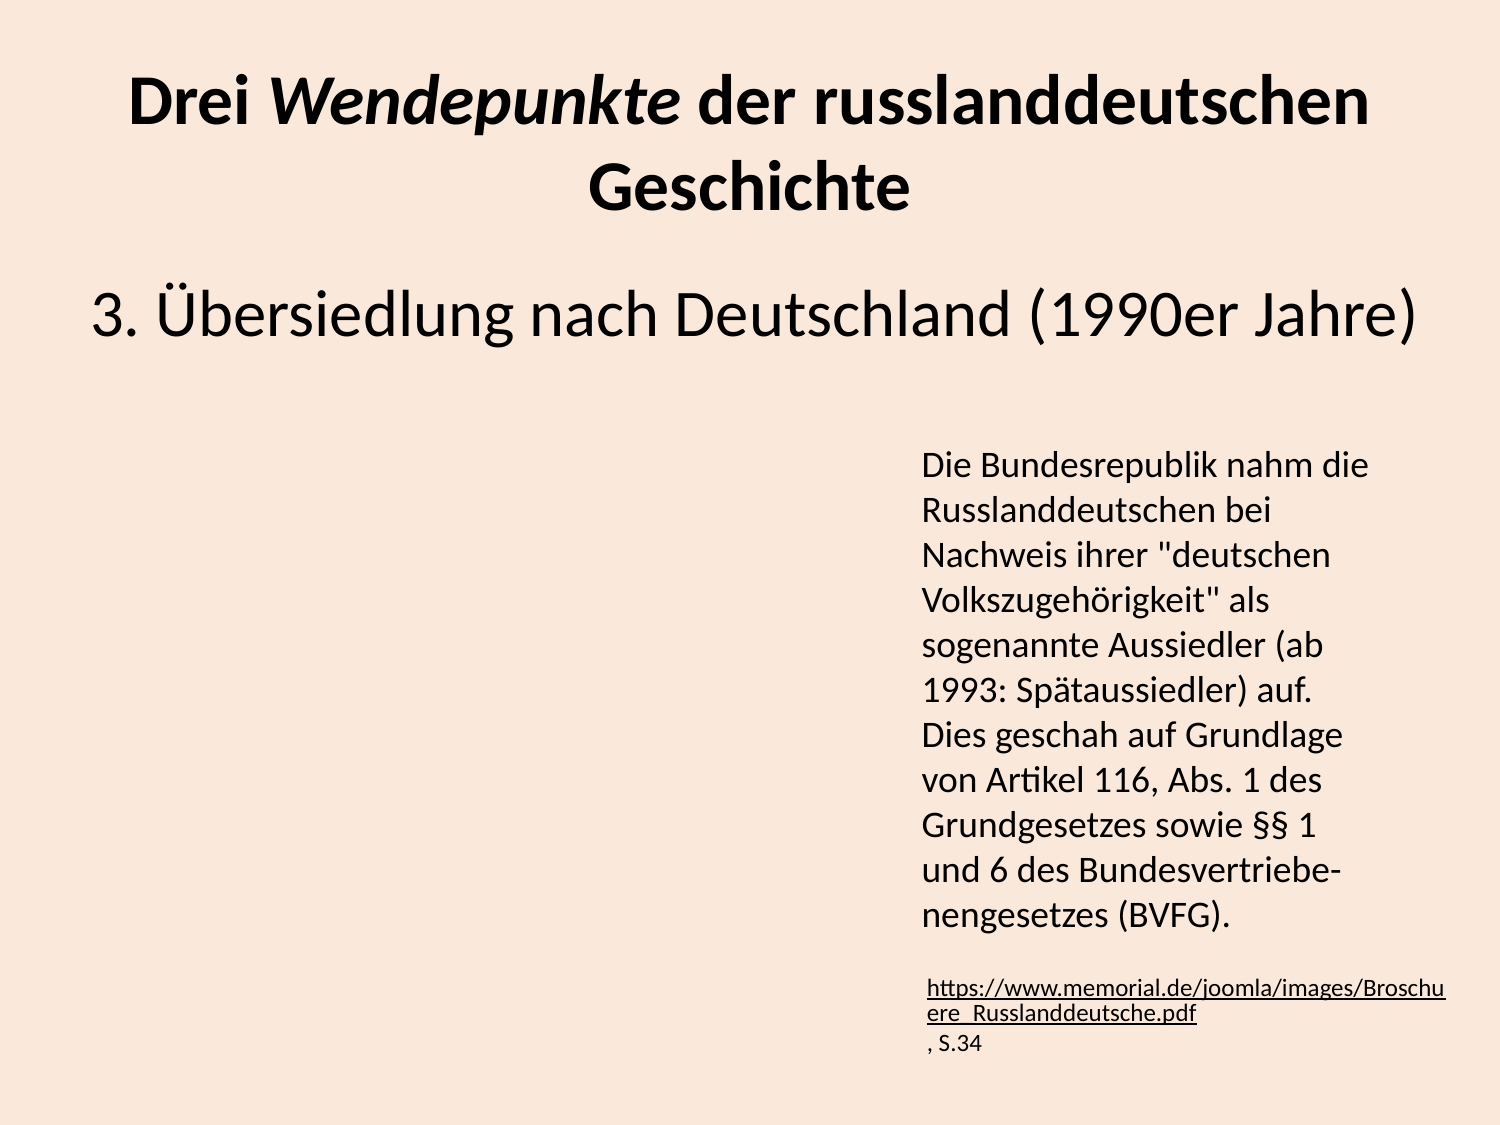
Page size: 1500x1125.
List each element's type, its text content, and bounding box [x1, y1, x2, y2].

title Drei Wendepunkte der russlanddeutschen Geschichte [75, 45, 1425, 233]
list 3. Übersiedlung nach Deutschland (1990er Jahre) [75, 262, 1447, 1005]
text_box https://www.memorial.de/joomla/images/Broschuere_Russlanddeutsche.pdf, S.34 [912, 964, 1473, 1039]
text_box Die Bundesrepublik nahm die Russlanddeutschen bei Nachweis ihrer "deutschen Volkszugehörigkeit" als sogenannte Aussiedler (ab 1993: Spätaussiedler) auf. Dies geschah auf Grundlage von Artikel 116, Abs. 1 des Grundgesetzes sowie §§ 1 und 6 des Bundesvertriebe-nengesetzes (BVFG). [906, 432, 1400, 943]
